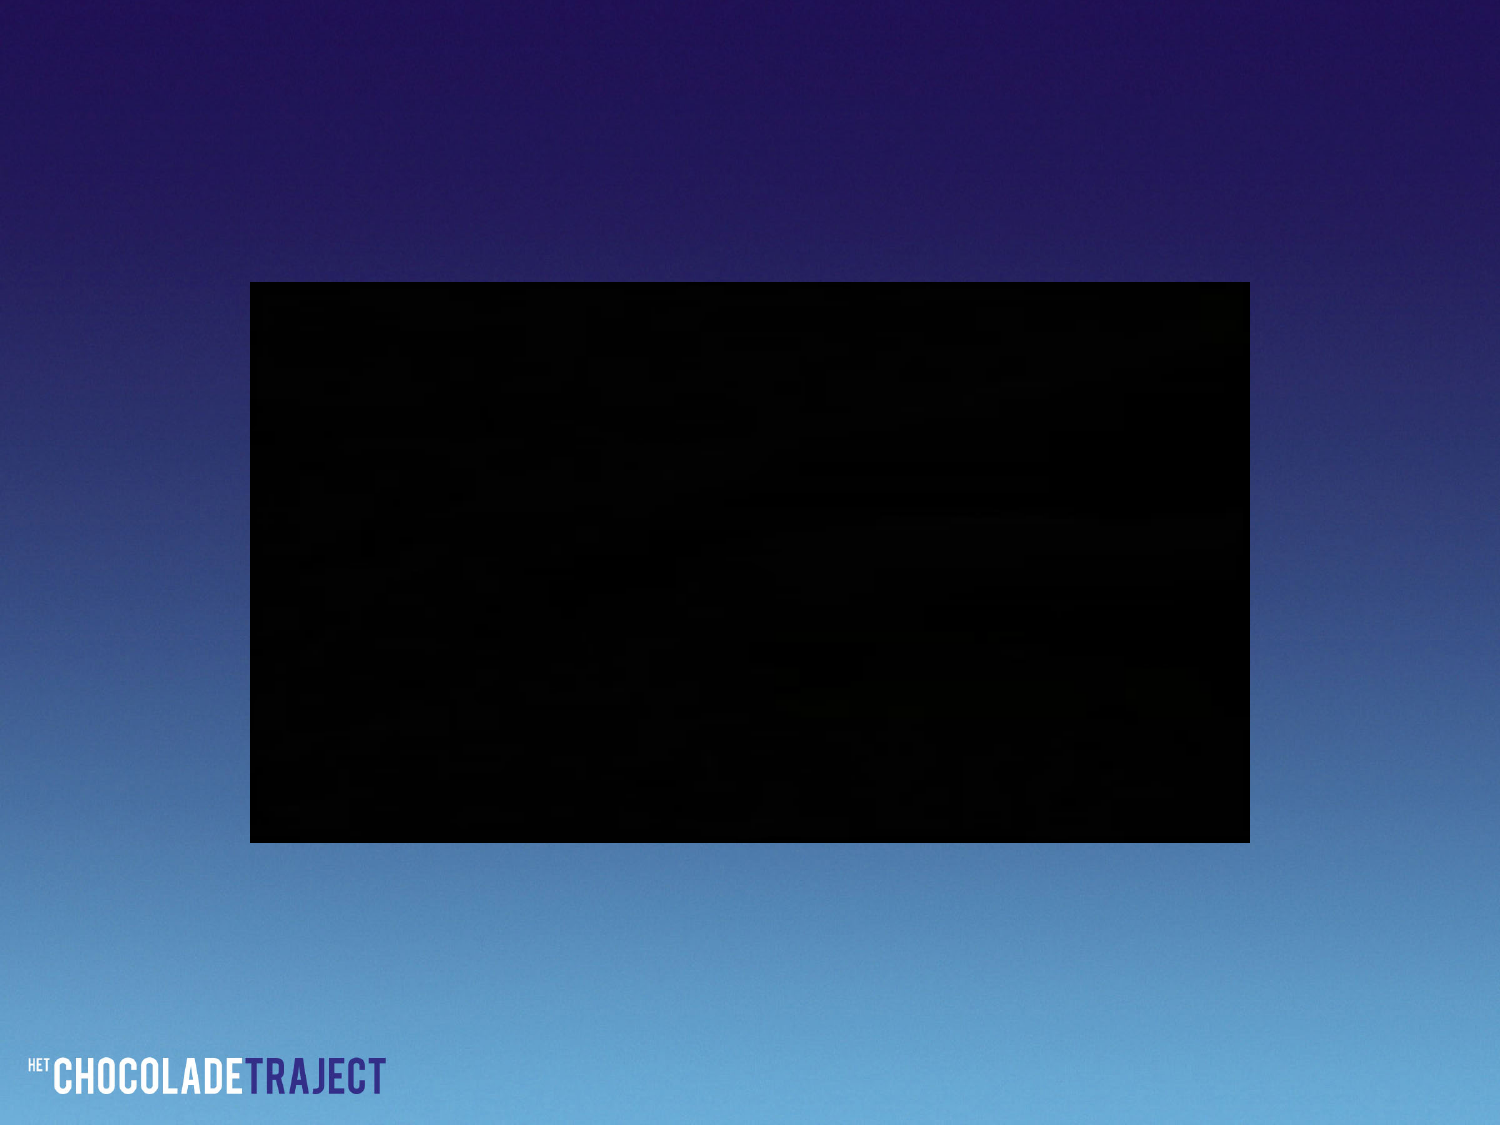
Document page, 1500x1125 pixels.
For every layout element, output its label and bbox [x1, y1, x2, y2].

text_box [249, 281, 1251, 844]
picture [0, 0, 1500, 1125]
